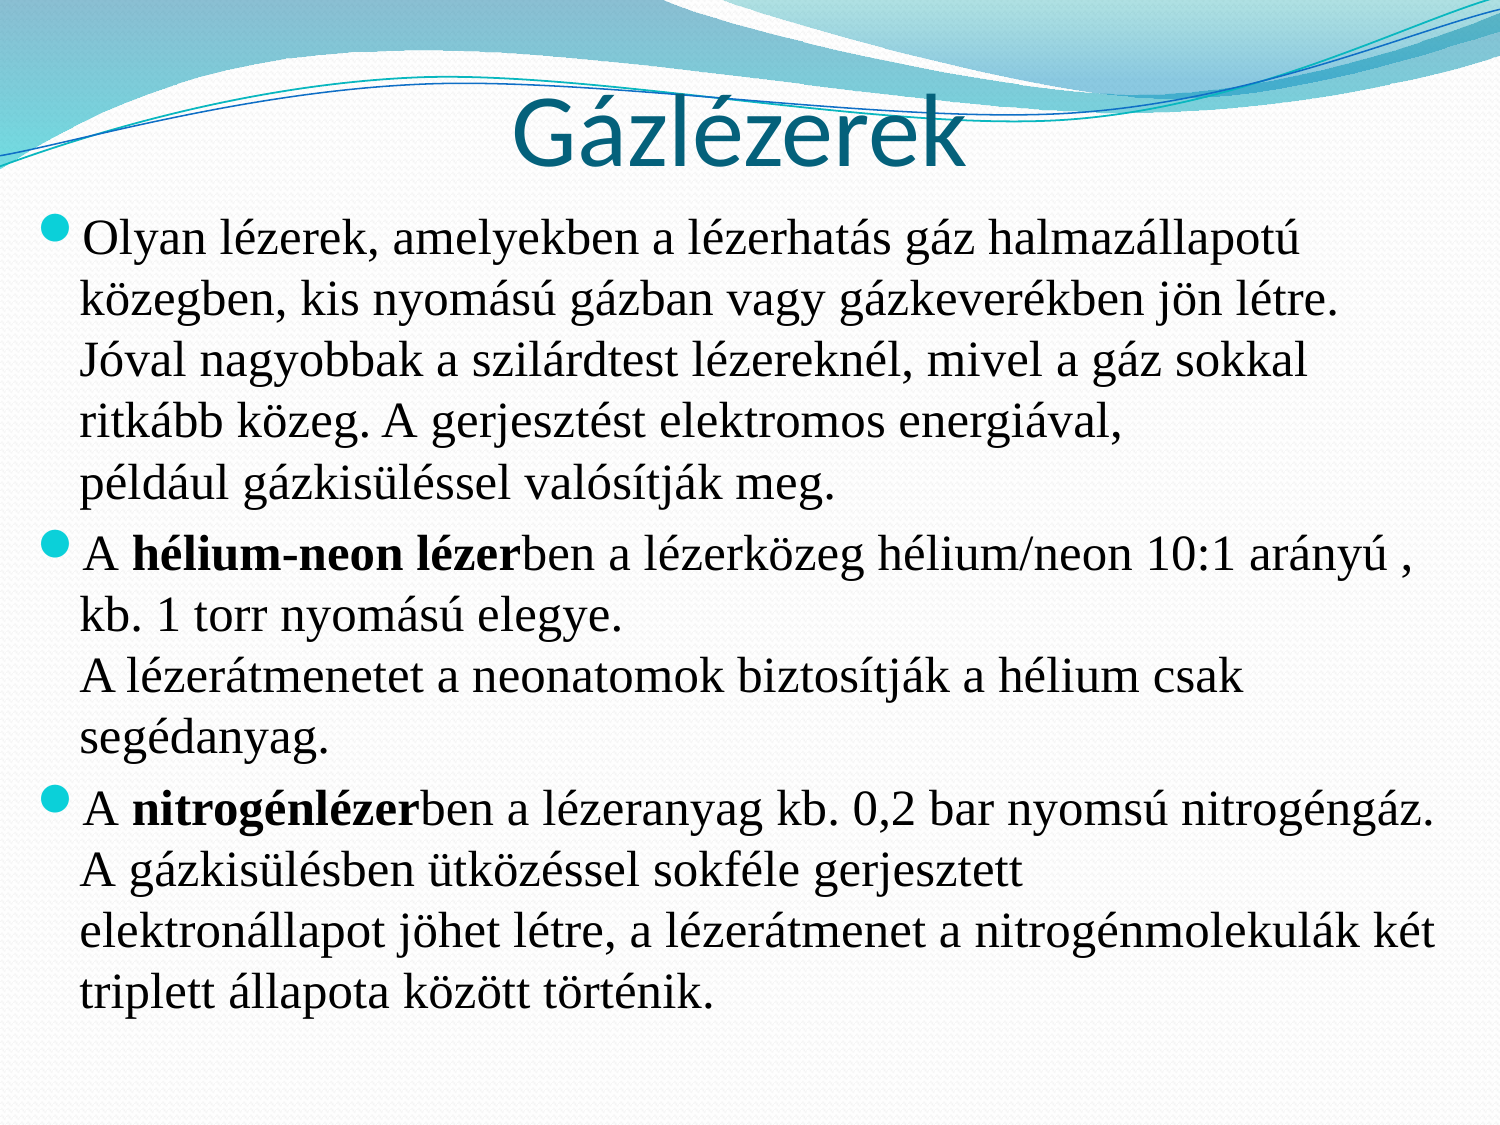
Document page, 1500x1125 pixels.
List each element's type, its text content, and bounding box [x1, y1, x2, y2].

title Gázlézerek [64, 0, 1415, 188]
list Olyan lézerek, amelyekben a lézerhatás gáz halmazállapotú közegben, kis nyomású gázban vagy gázkeverékben jön létre. Jóval nagyobbak a szilárdtest lézereknél, mivel a gáz sokkal ritkább közeg. A gerjesztést elektromos energiával, például gázkisüléssel valósítják meg. A hélium-neon lézerben a lézerközeg hélium/neon 10:1 arányú , kb. 1 torr nyomású elegye. A lézerátmenetet a neonatomok biztosítják a hélium csak segédanyag. A nitrogénlézerben a lézeranyag kb. 0,2 bar nyomsú nitrogéngáz. A gázkisülésben ütközéssel sokféle gerjesztett elektronállapot jöhet létre, a lézerátmenet a nitrogénmolekulák két triplett állapota között történik. [22, 196, 1459, 1071]
